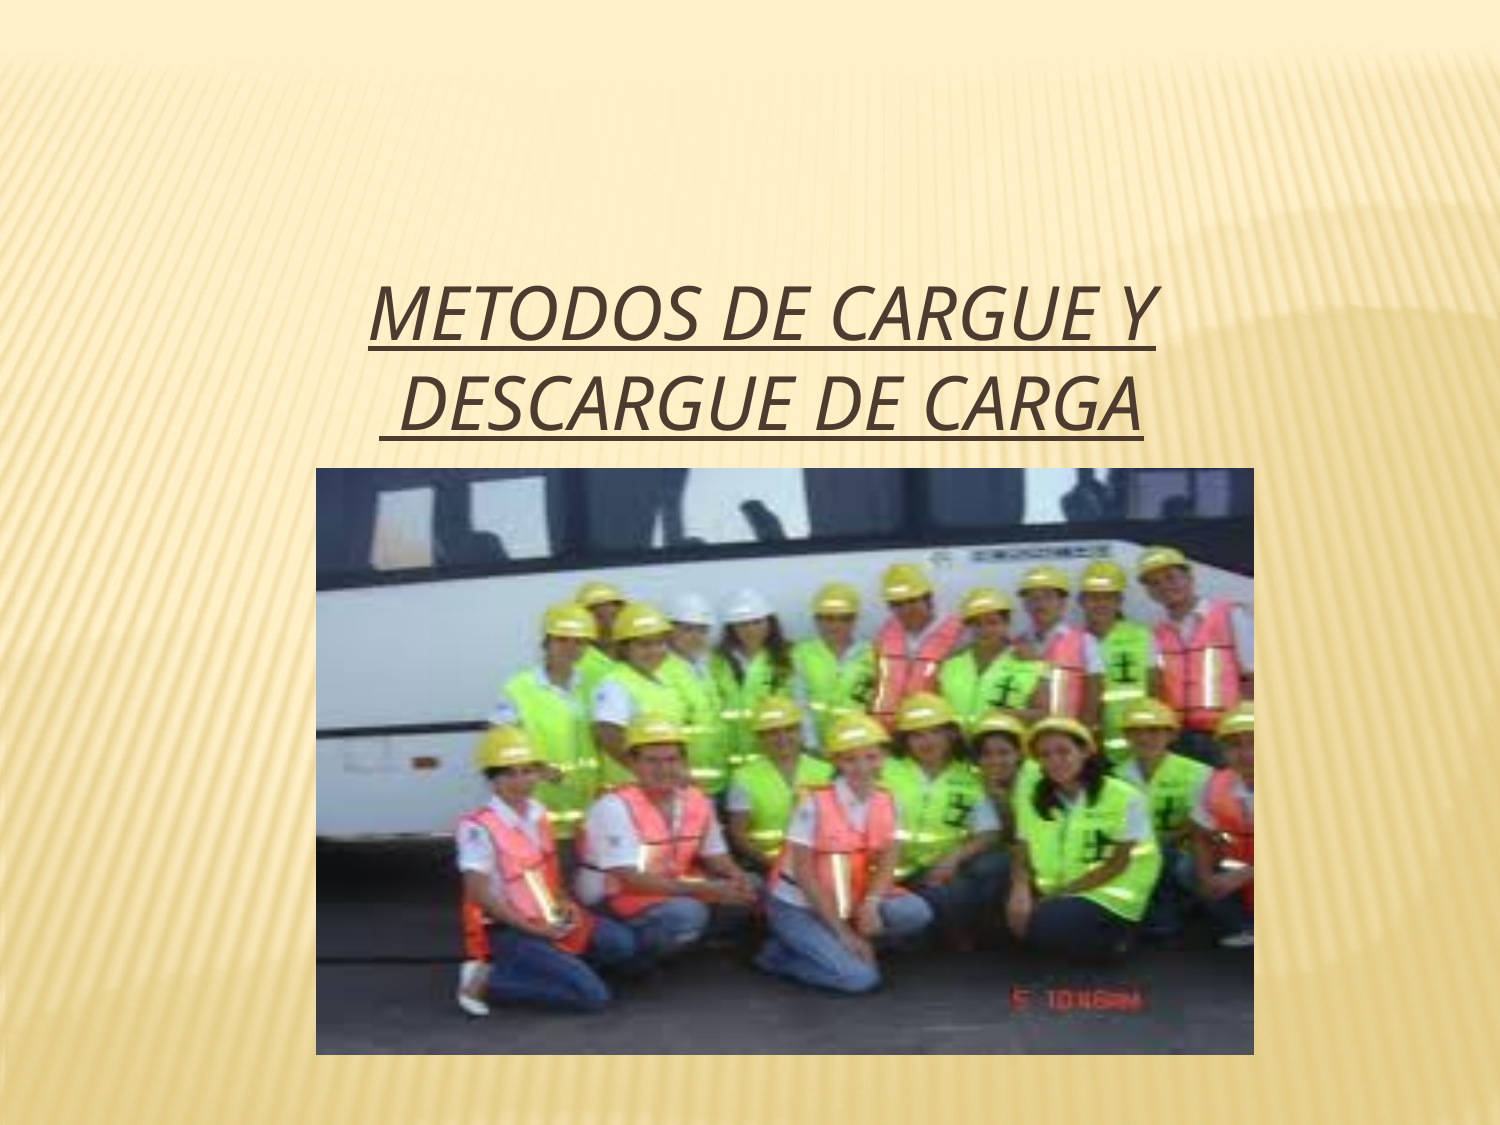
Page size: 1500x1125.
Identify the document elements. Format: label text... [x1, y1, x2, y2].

picture [316, 468, 1255, 1055]
text_box METODOS DE CARGUE Y DESCARGUE DE CARGA [187, 257, 1336, 493]
